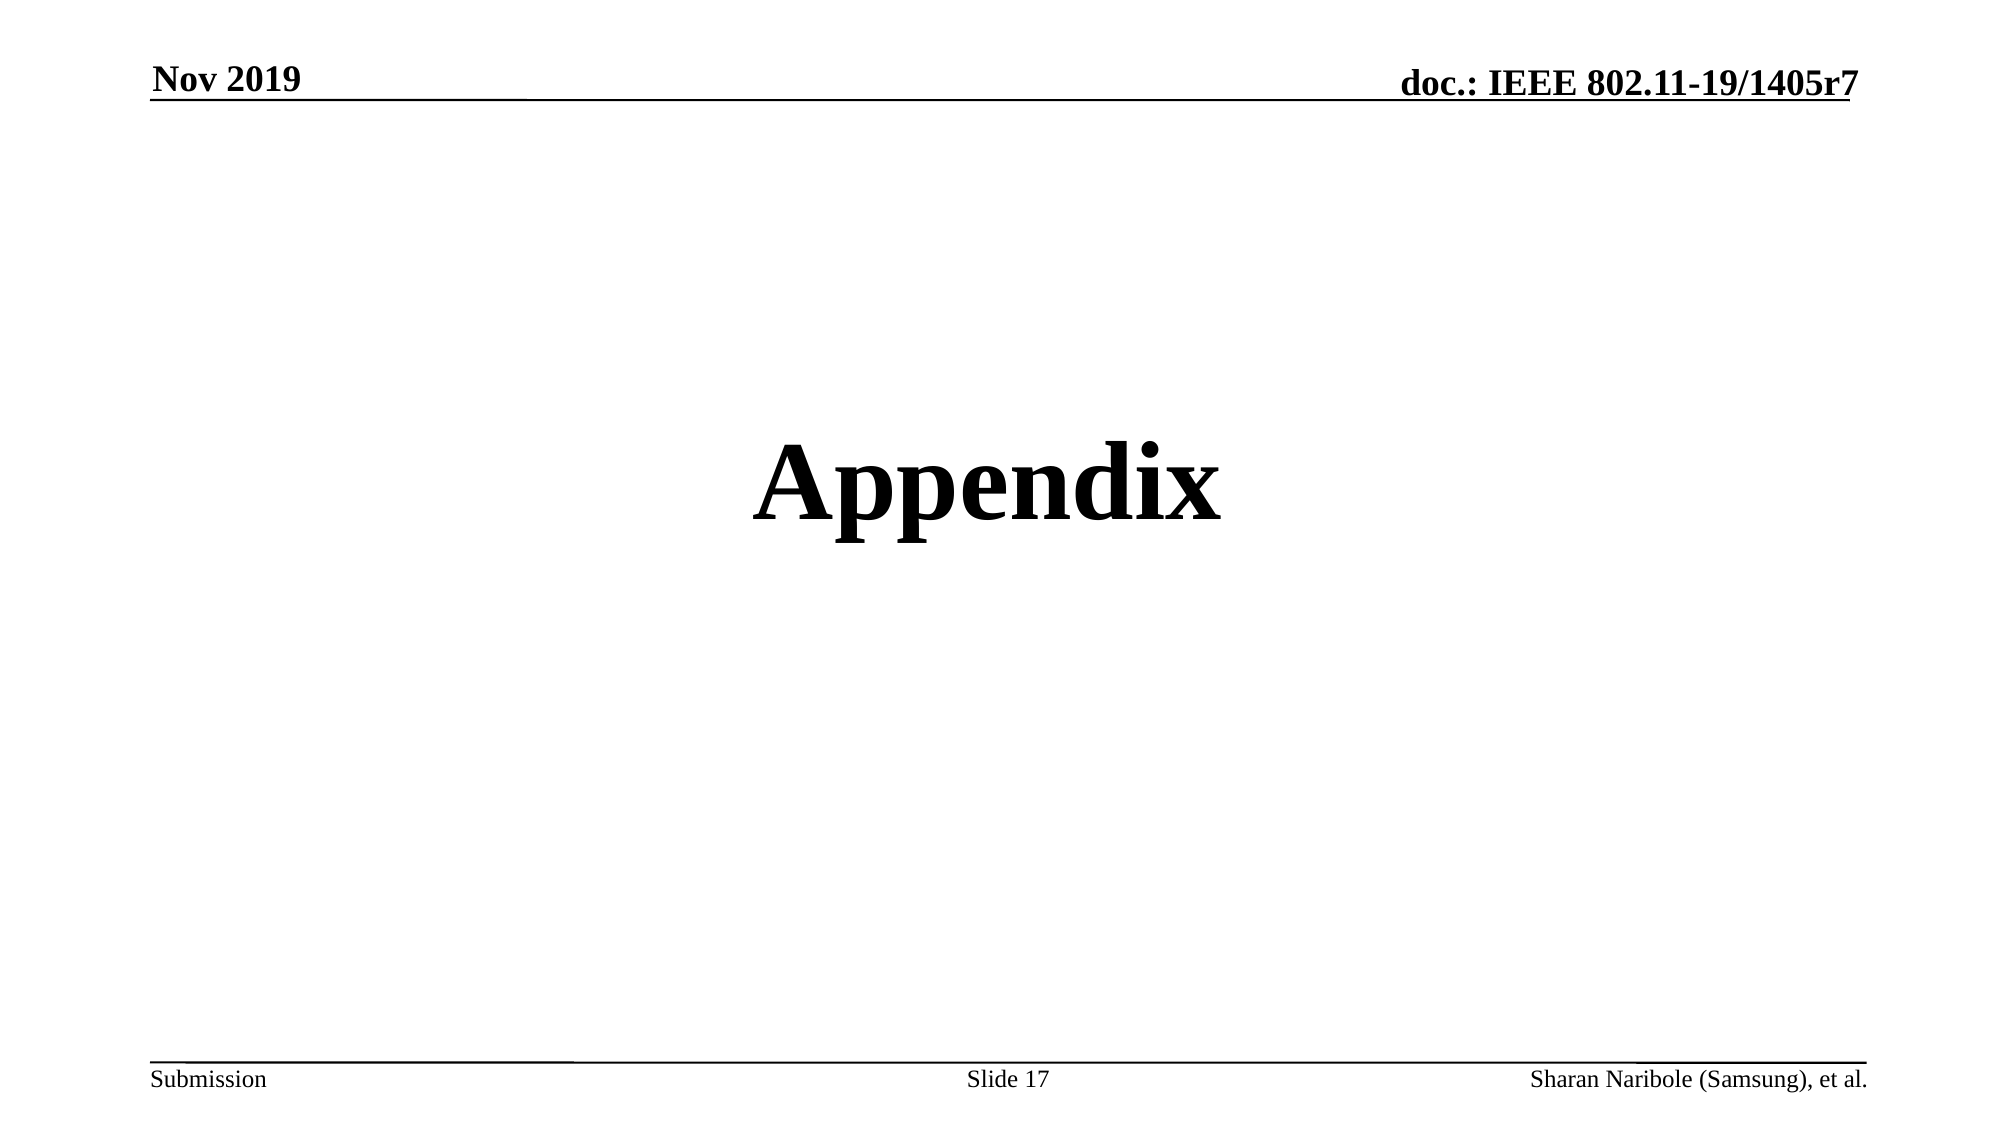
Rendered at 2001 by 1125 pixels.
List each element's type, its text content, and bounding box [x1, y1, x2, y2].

footer Sharan Naribole (Samsung), et al. [1171, 1061, 1869, 1093]
slide_number Slide 17 [950, 1061, 1067, 1123]
title Appendix [137, 387, 1838, 563]
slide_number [152, 54, 563, 100]
